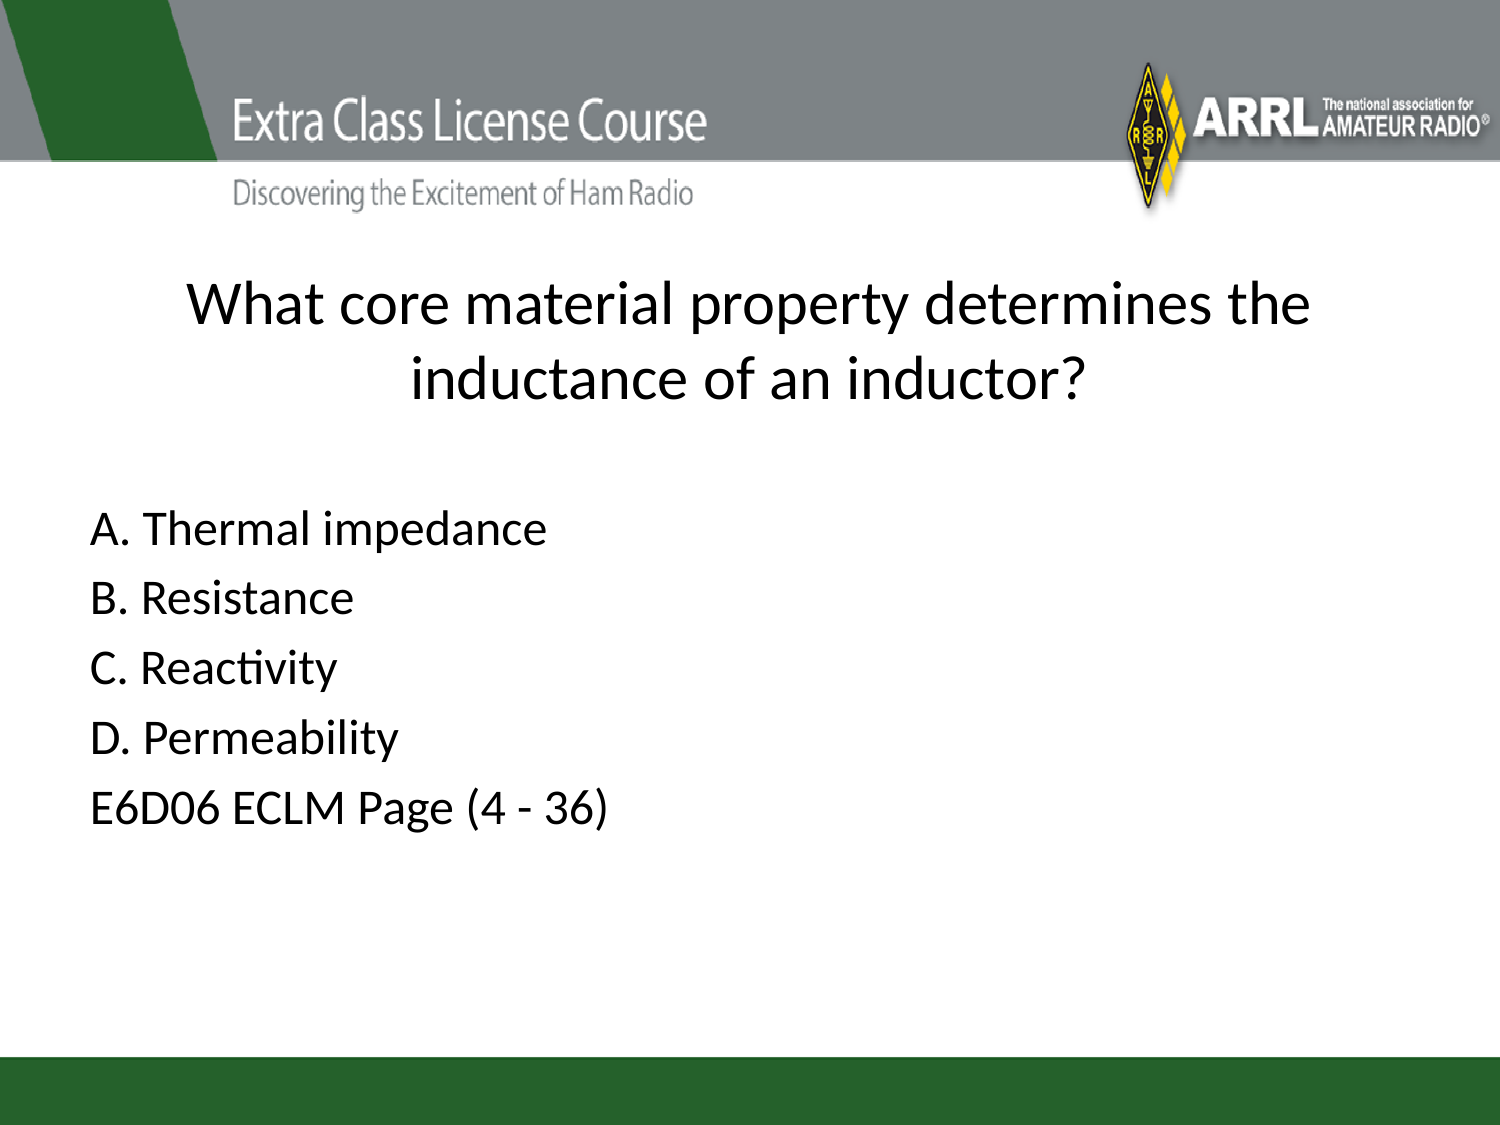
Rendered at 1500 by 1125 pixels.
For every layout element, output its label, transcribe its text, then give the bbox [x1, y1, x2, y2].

picture [0, 0, 1500, 1125]
list A. Thermal impedance B. Resistance C. Reactivity D. Permeability E6D06 ECLM Page (4 - 36) [75, 487, 1425, 1005]
title What core material property determines the inductance of an inductor? [75, 254, 1425, 435]
